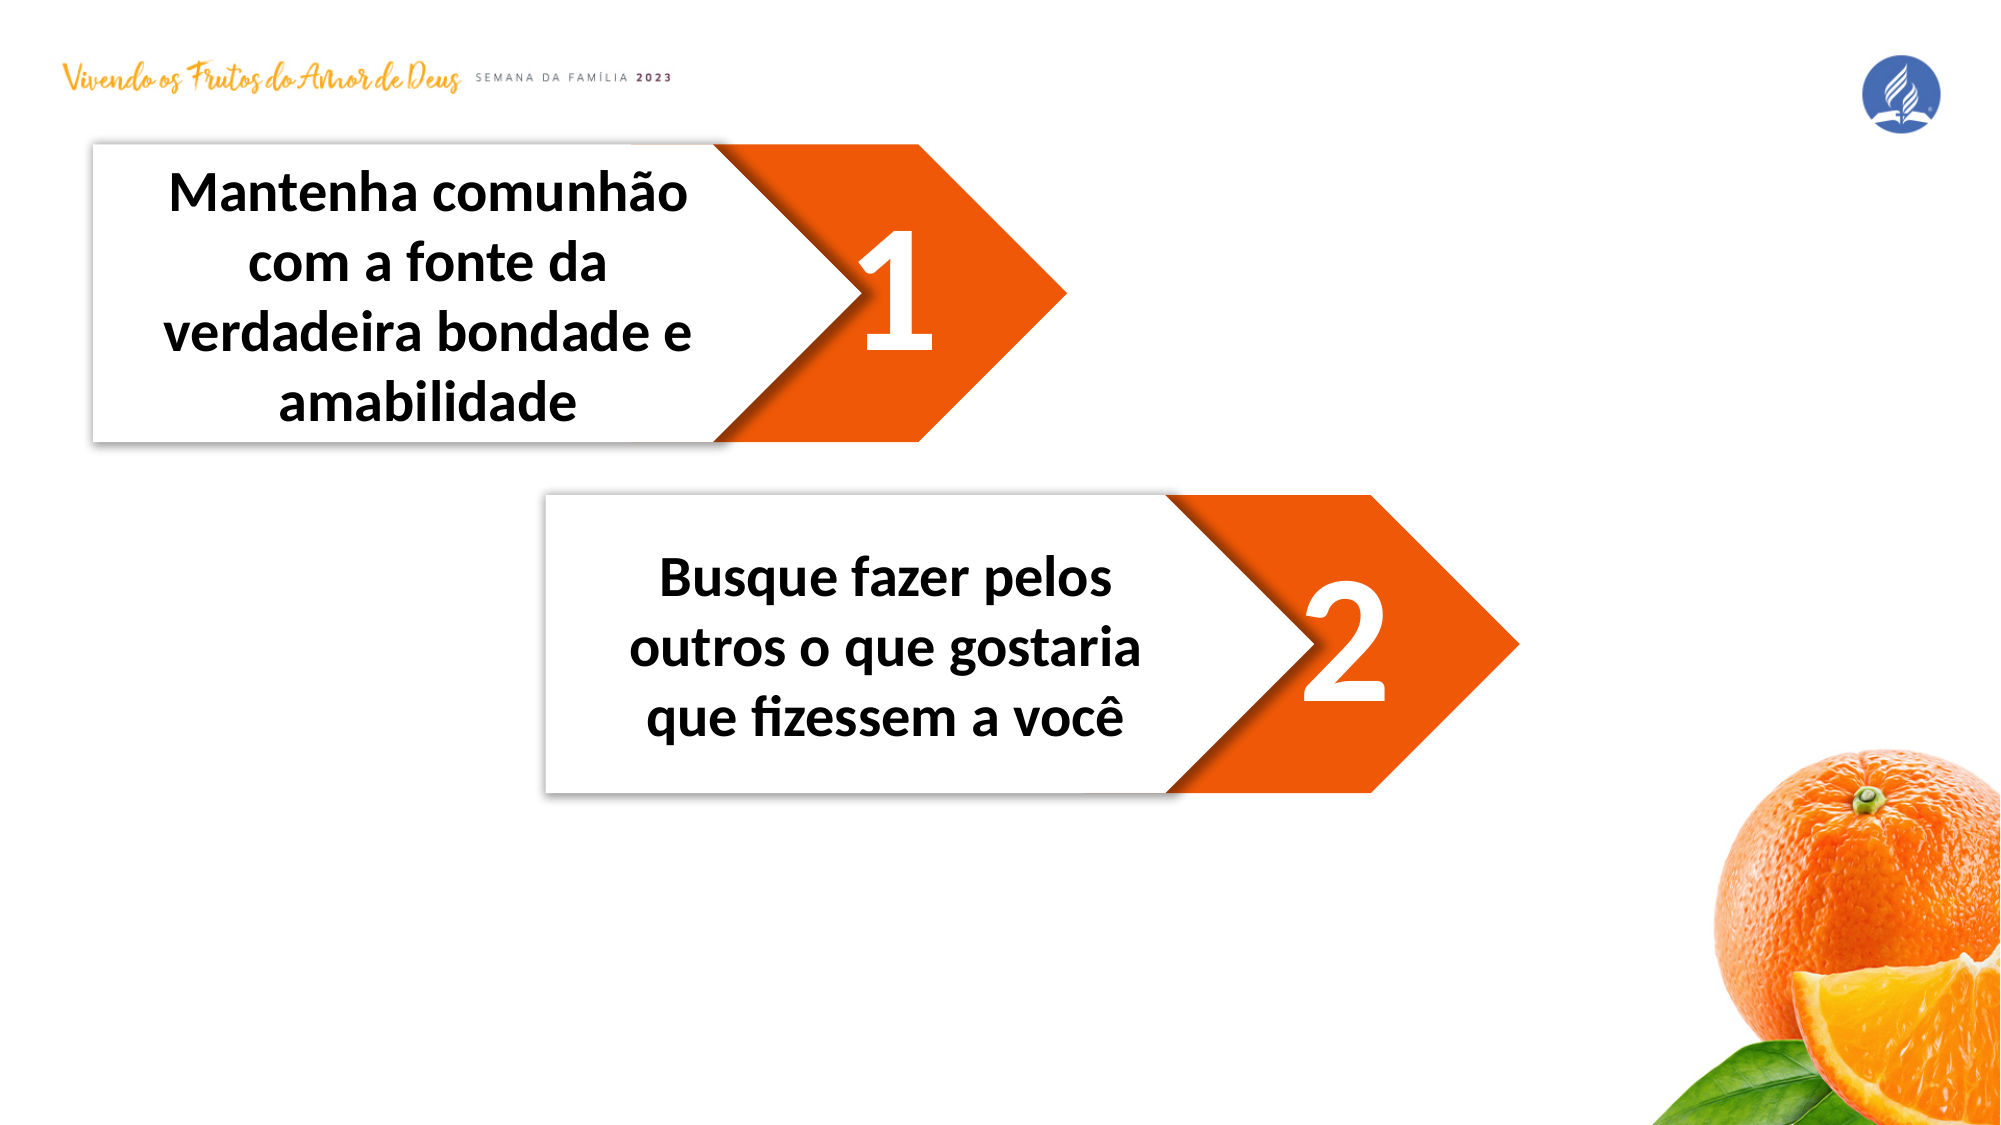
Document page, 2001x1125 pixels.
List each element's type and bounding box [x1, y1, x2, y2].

picture [0, 0, 2001, 1125]
text_box [545, 495, 1520, 794]
text_box [93, 144, 1068, 445]
